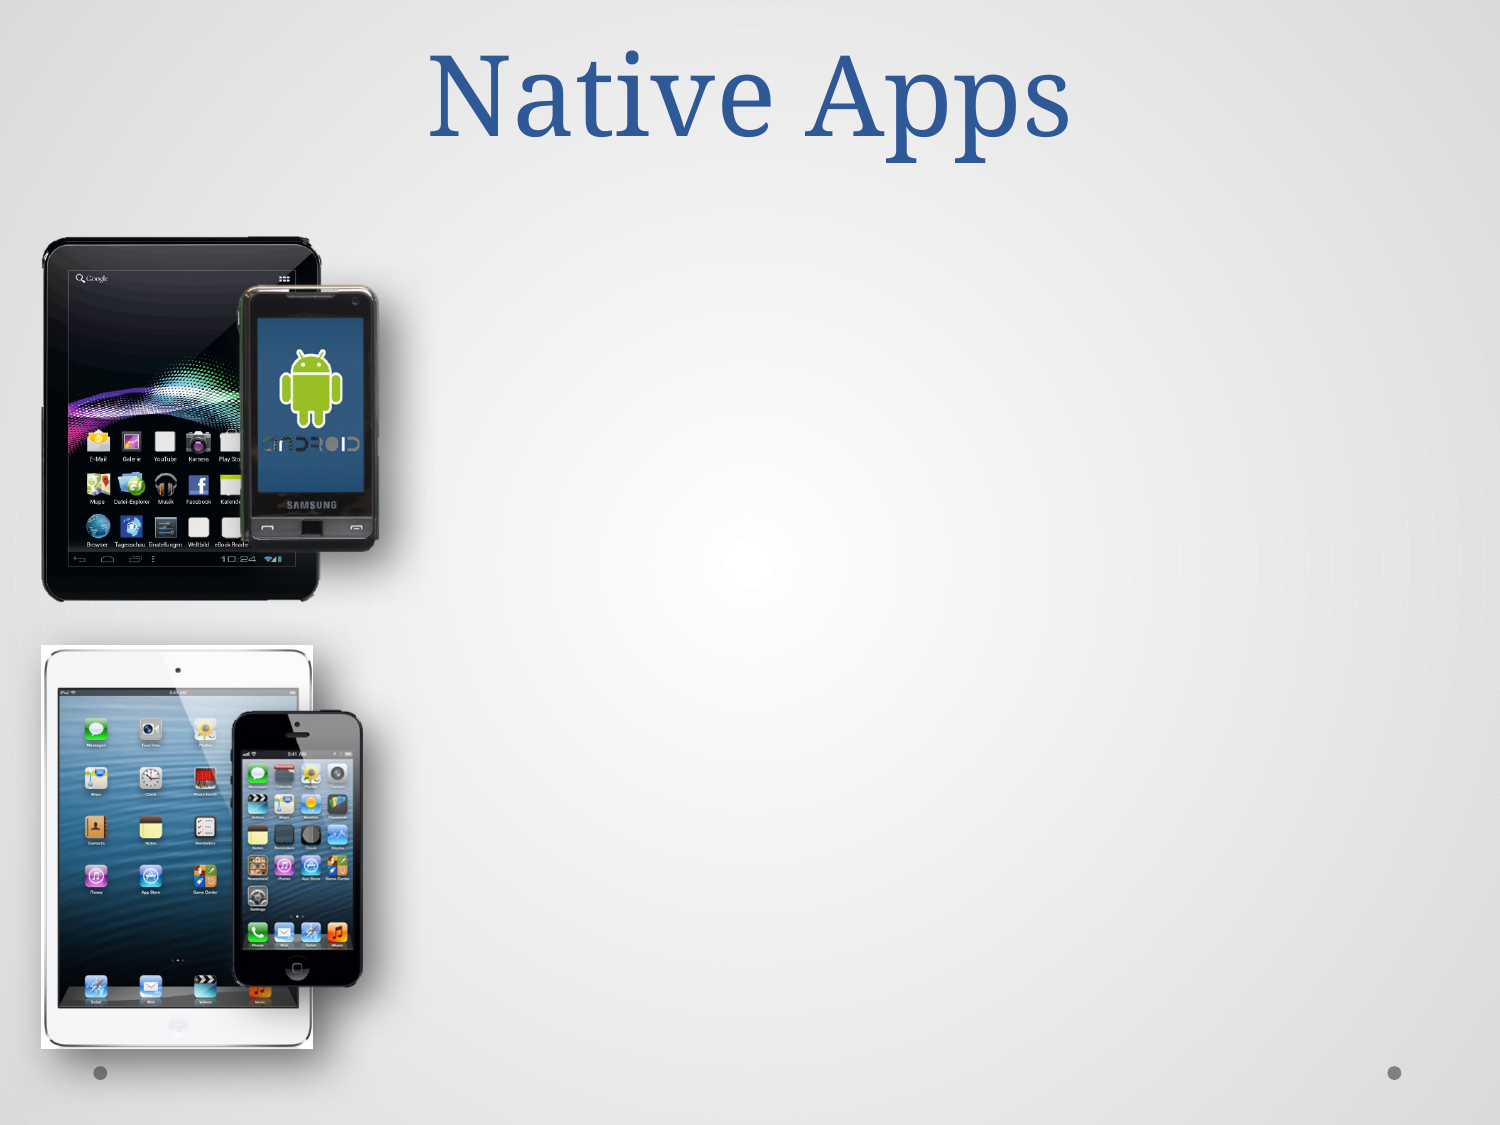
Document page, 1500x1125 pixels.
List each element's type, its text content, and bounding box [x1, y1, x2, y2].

title Native Apps [0, 0, 1500, 167]
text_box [29, 228, 514, 633]
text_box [41, 644, 532, 1049]
